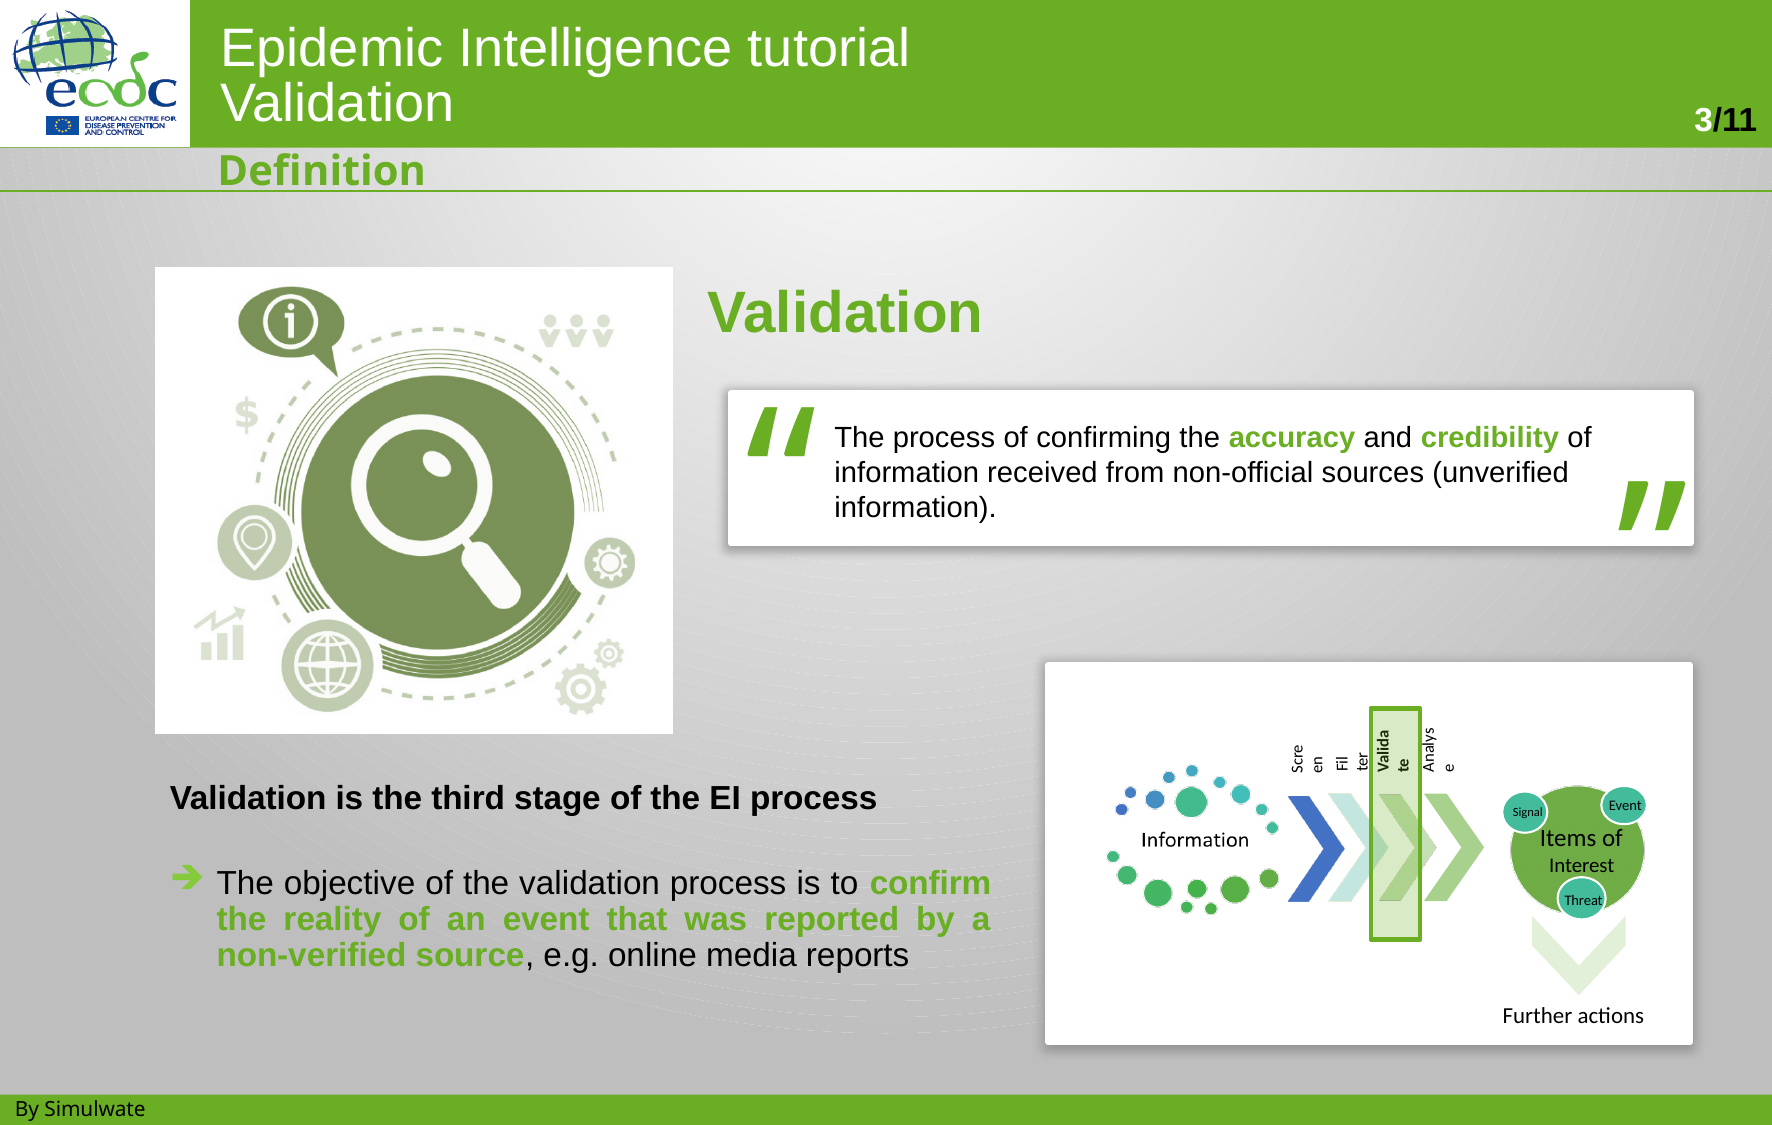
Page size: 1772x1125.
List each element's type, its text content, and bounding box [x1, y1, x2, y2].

text_box [1045, 684, 1693, 1045]
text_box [730, 370, 1691, 679]
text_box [1106, 711, 1691, 1042]
text_box Validation [693, 275, 999, 353]
picture [0, 0, 190, 147]
text_box Validation is the third stage of the EI process The objective of the validation process is to confirm the reality of an event that was reported by a non-verified source, e.g. online media reports [155, 773, 1007, 981]
picture [154, 266, 674, 734]
text_box Definition [167, 141, 477, 202]
